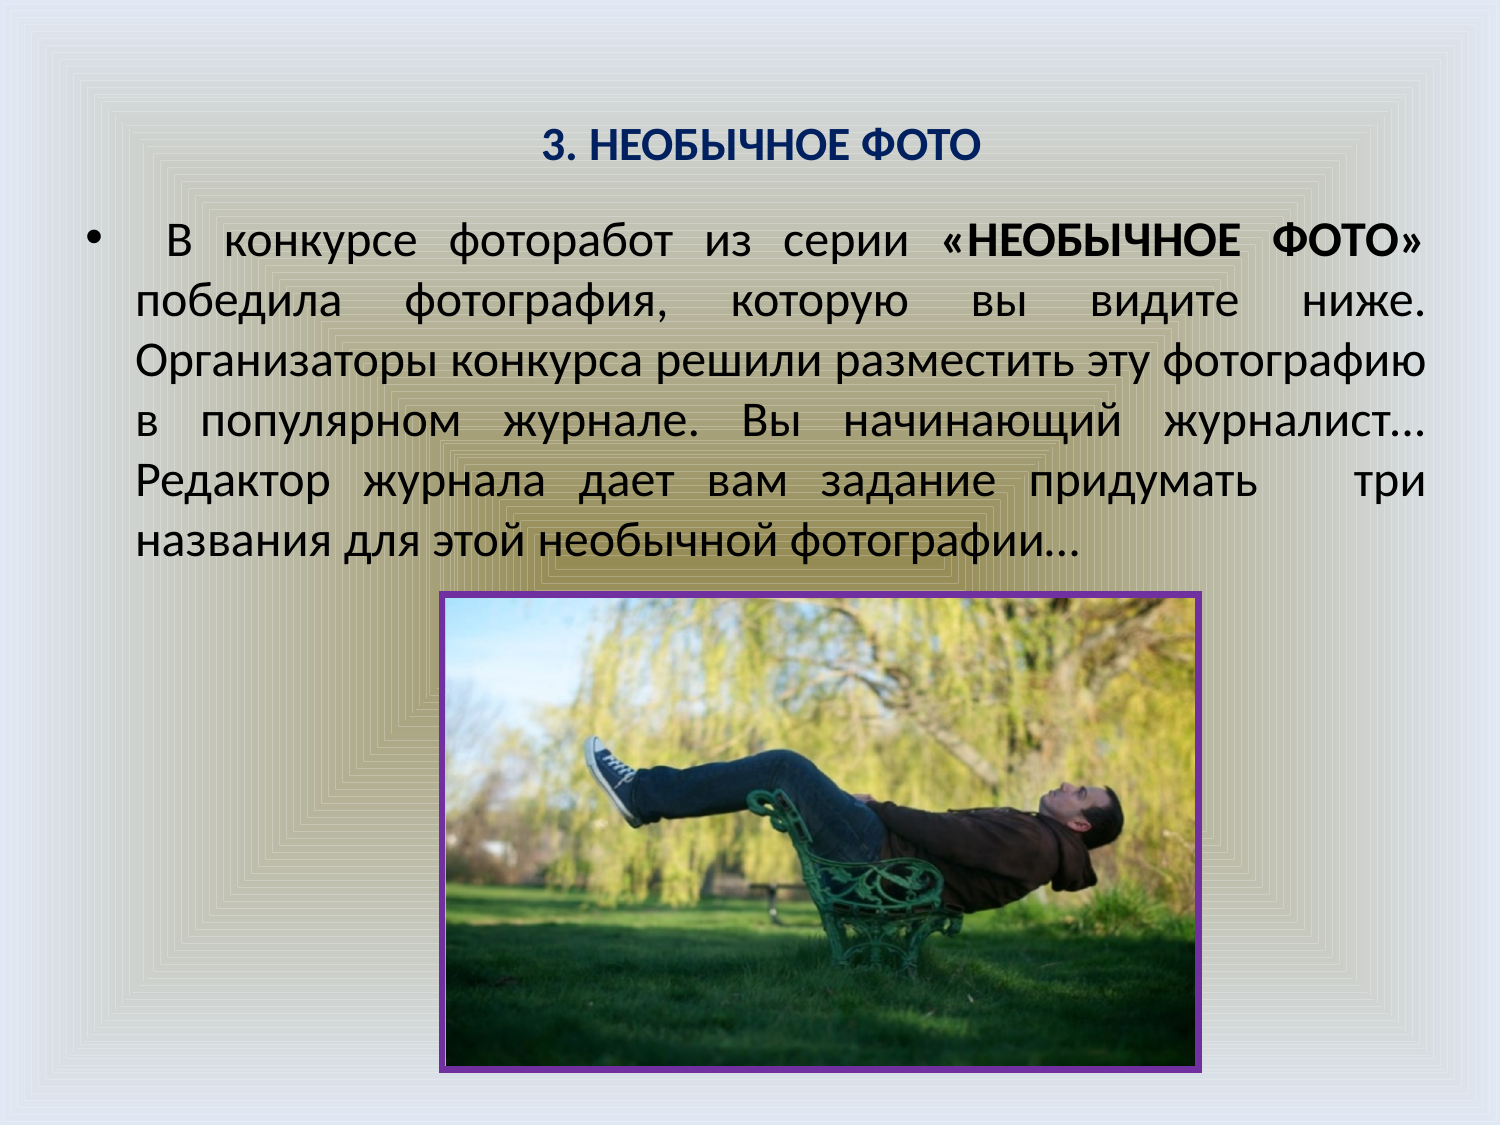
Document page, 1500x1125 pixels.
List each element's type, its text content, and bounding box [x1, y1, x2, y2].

list В конкурсе фоторабот из серии «НЕОБЫЧНОЕ ФОТО» победила фотография, которую вы видите ниже. Организаторы конкурса решили разместить эту фотографию в популярном журнале. Вы начинающий журналист... Редактор журнала дает вам задание придумать три названия для этой необычной фотографии… [70, 199, 1442, 598]
picture [446, 456, 1195, 1125]
title 3. НЕОБЫЧНОЕ ФОТО [257, 46, 1266, 199]
